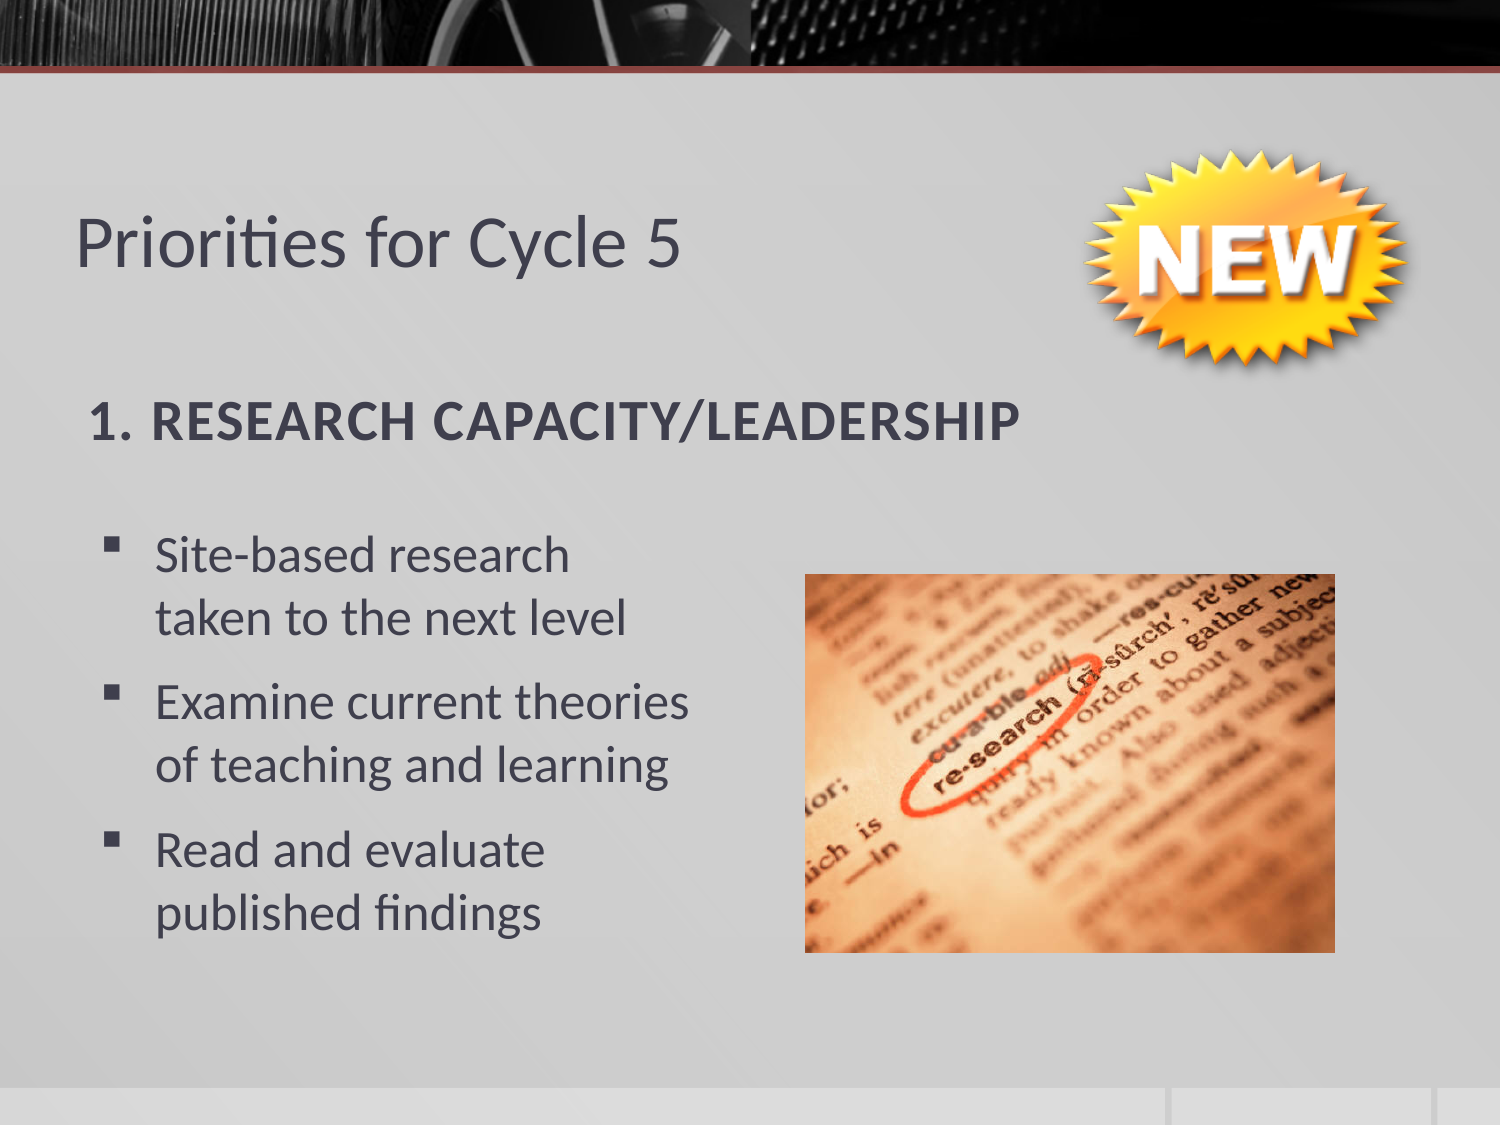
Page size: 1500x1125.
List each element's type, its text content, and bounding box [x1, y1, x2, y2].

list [804, 574, 1335, 953]
list 1. Research Capacity/Leadership [87, 324, 1150, 460]
picture [0, 0, 1500, 66]
title Priorities for Cycle 5 [75, 162, 1065, 313]
list Site-based research taken to the next level Examine current theories of teaching and learning Read and evaluate published findings [99, 512, 693, 1013]
picture [1069, 137, 1421, 386]
